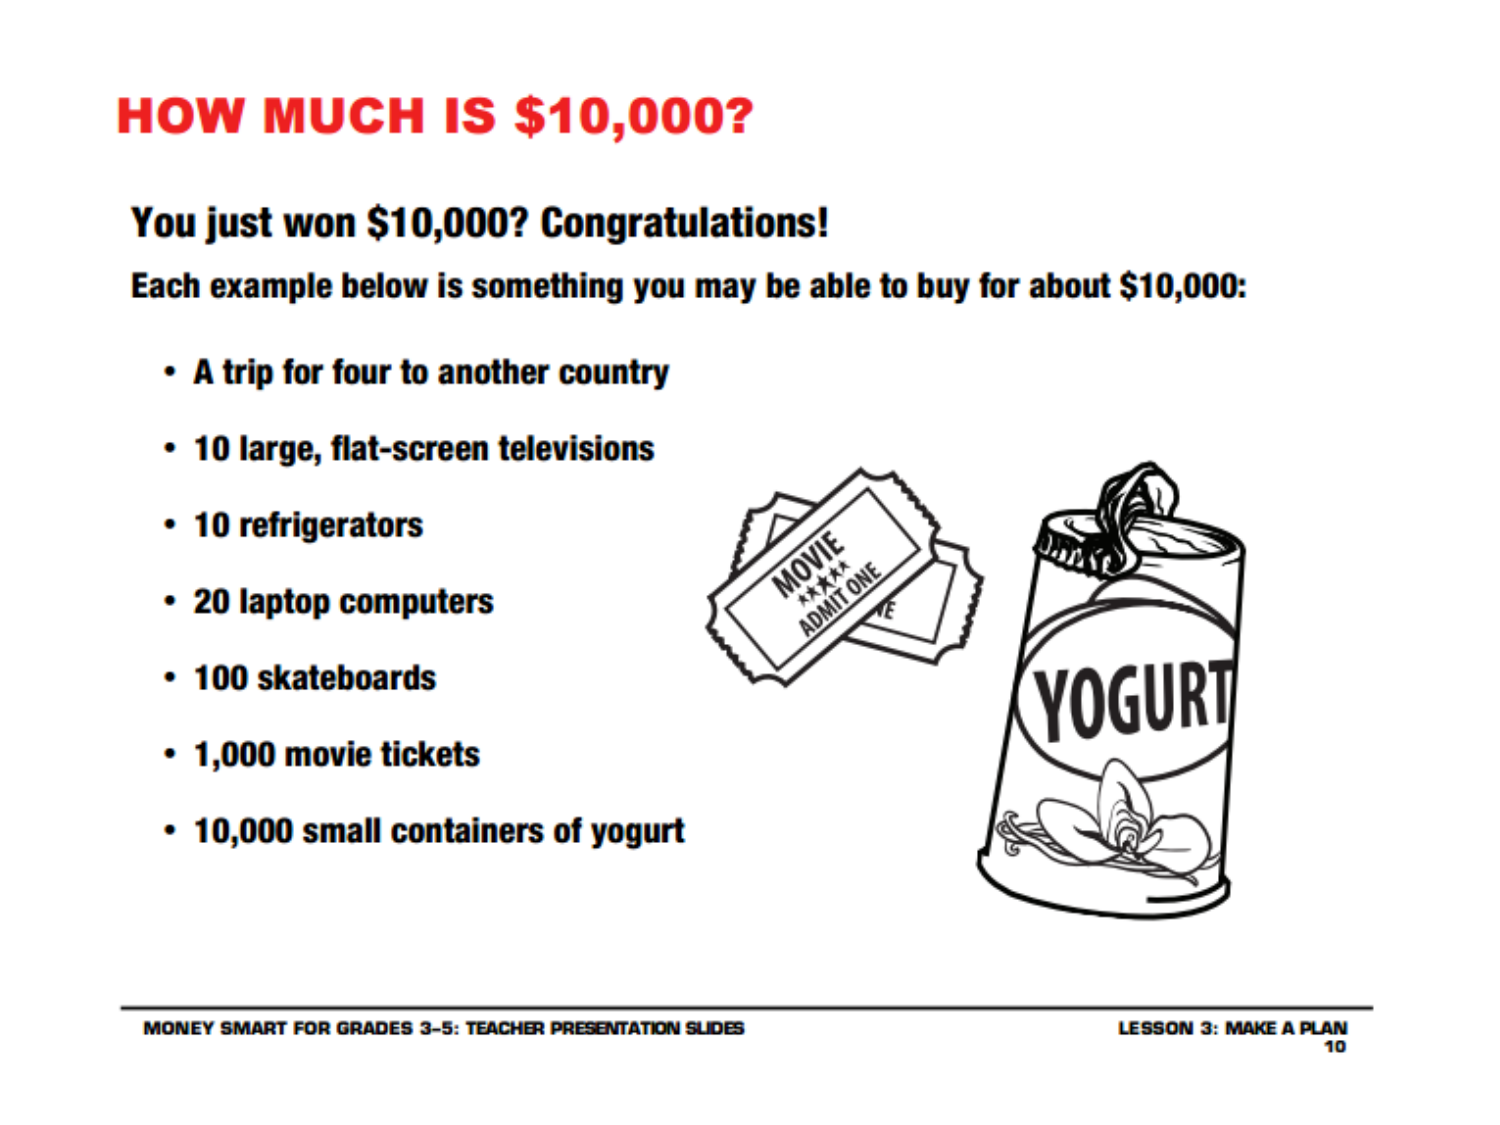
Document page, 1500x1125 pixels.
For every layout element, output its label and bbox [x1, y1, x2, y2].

picture [98, 53, 1413, 1088]
